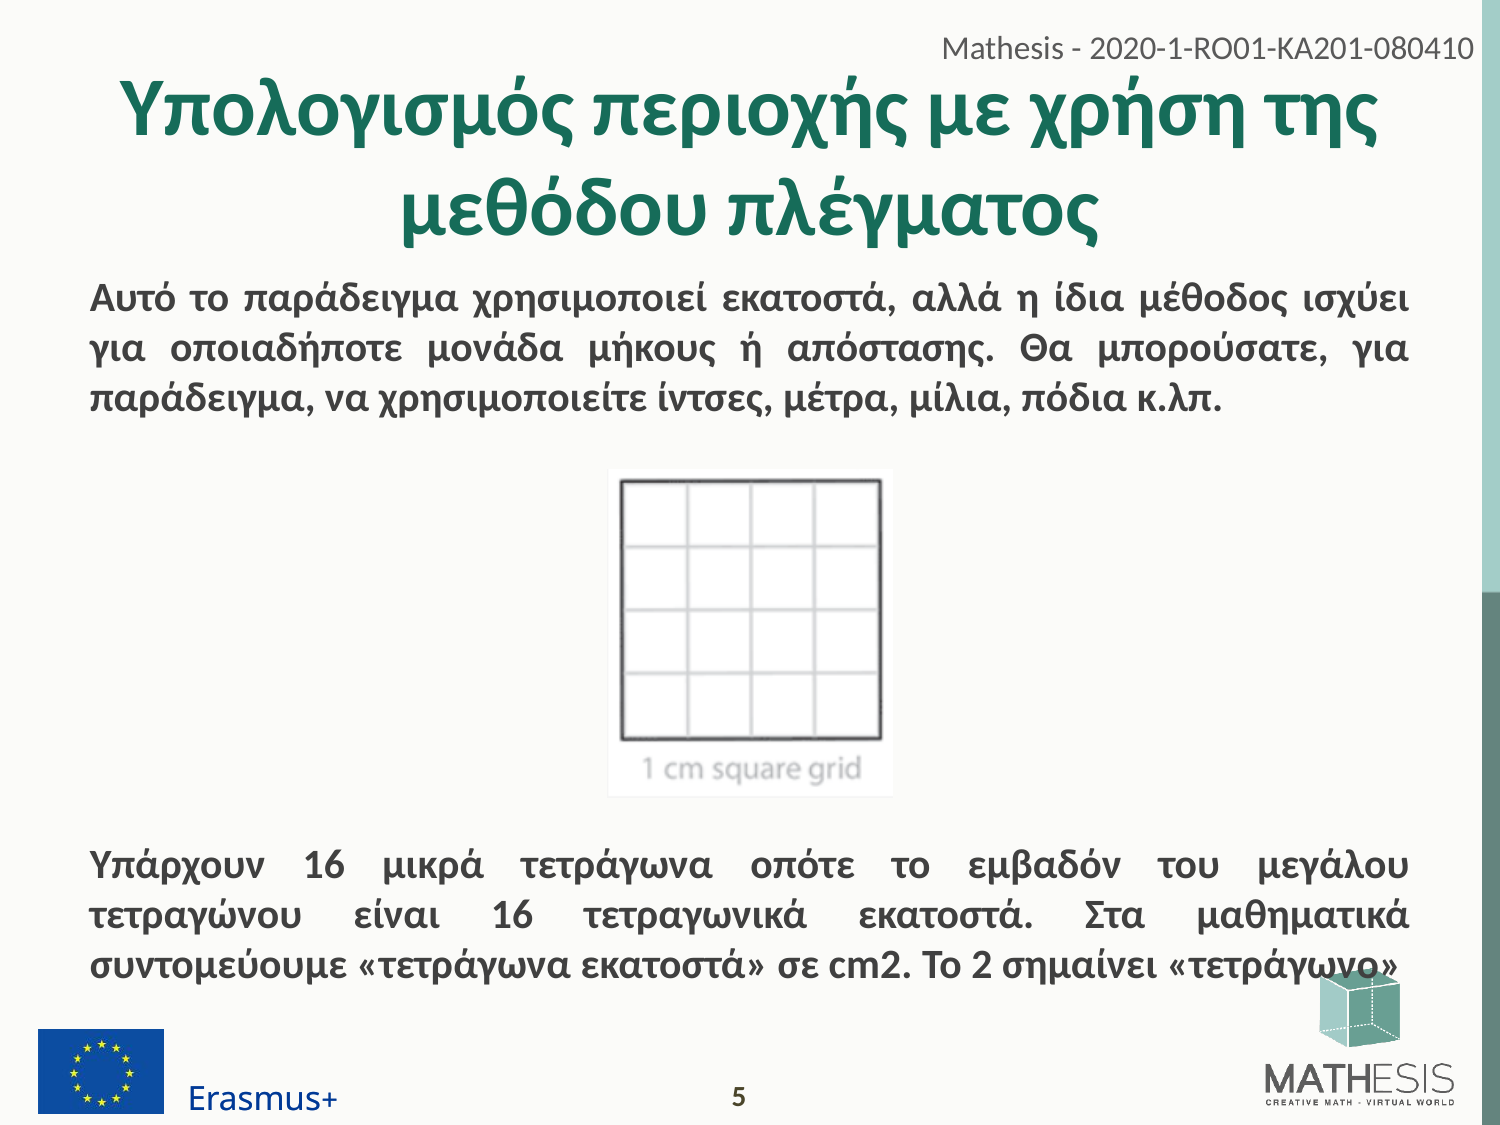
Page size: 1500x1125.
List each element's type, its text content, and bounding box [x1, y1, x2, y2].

title Υπολογισμός περιοχής με χρήση της μεθόδου πλέγματος [75, 45, 1425, 233]
picture [606, 469, 894, 798]
picture [38, 1029, 164, 1114]
list Αυτό το παράδειγμα χρησιμοποιεί εκατοστά, αλλά η ίδια μέθοδος ισχύει για οποιαδήποτε μονάδα μήκους ή απόστασης. Θα μπορούσατε, για παράδειγμα, να χρησιμοποιείτε ίντσες, μέτρα, μίλια, πόδια κ.λπ. Υπάρχουν 16 μικρά τετράγωνα οπότε το εμβαδόν του μεγάλου τετραγώνου είναι 16 τετραγωνικά εκατοστά. Στα μαθηματικά συντομεύουμε «τετράγωνα εκατοστά» σε cm2. Το 2 σημαίνει «τετράγωνο» [75, 262, 1425, 1005]
